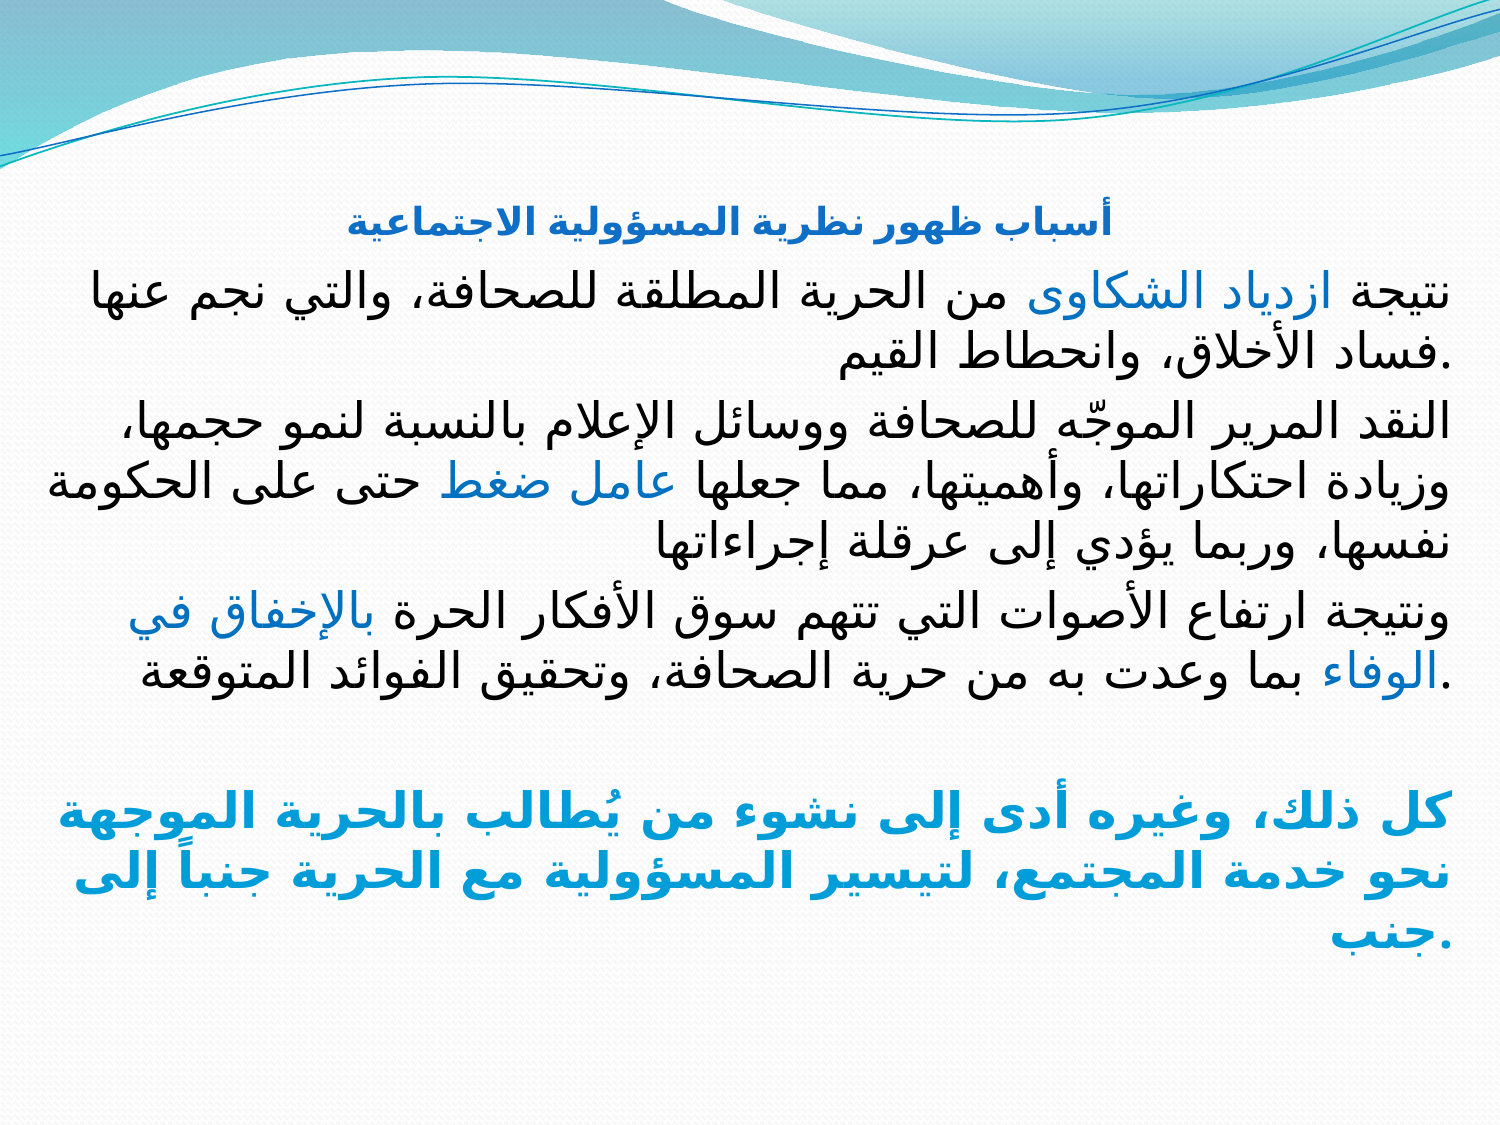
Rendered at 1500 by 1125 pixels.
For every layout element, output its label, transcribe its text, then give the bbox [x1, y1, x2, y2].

list نتيجة ازدياد الشكاوى من الحرية المطلقة للصحافة، والتي نجم عنها فساد الأخلاق، وانحطاط القيم. النقد المرير الموجّه للصحافة ووسائل الإعلام بالنسبة لنمو حجمها، وزيادة احتكاراتها، وأهميتها، مما جعلها عامل ضغط حتى على الحكومة نفسها، وربما يؤدي إلى عرقلة إجراءاتها ونتيجة ارتفاع الأصوات التي تتهم سوق الأفكار الحرة بالإخفاق في الوفاء بما وعدت به من حرية الصحافة، وتحقيق الفوائد المتوقعة. كل ذلك، وغيره أدى إلى نشوء من يُطالب بالحرية الموجهة نحو خدمة المجتمع، لتيسير المسؤولية مع الحرية جنباً إلى جنب. [27, 181, 1468, 1042]
title أسباب ظهور نظرية المسؤولية الاجتماعية [110, 0, 1349, 181]
